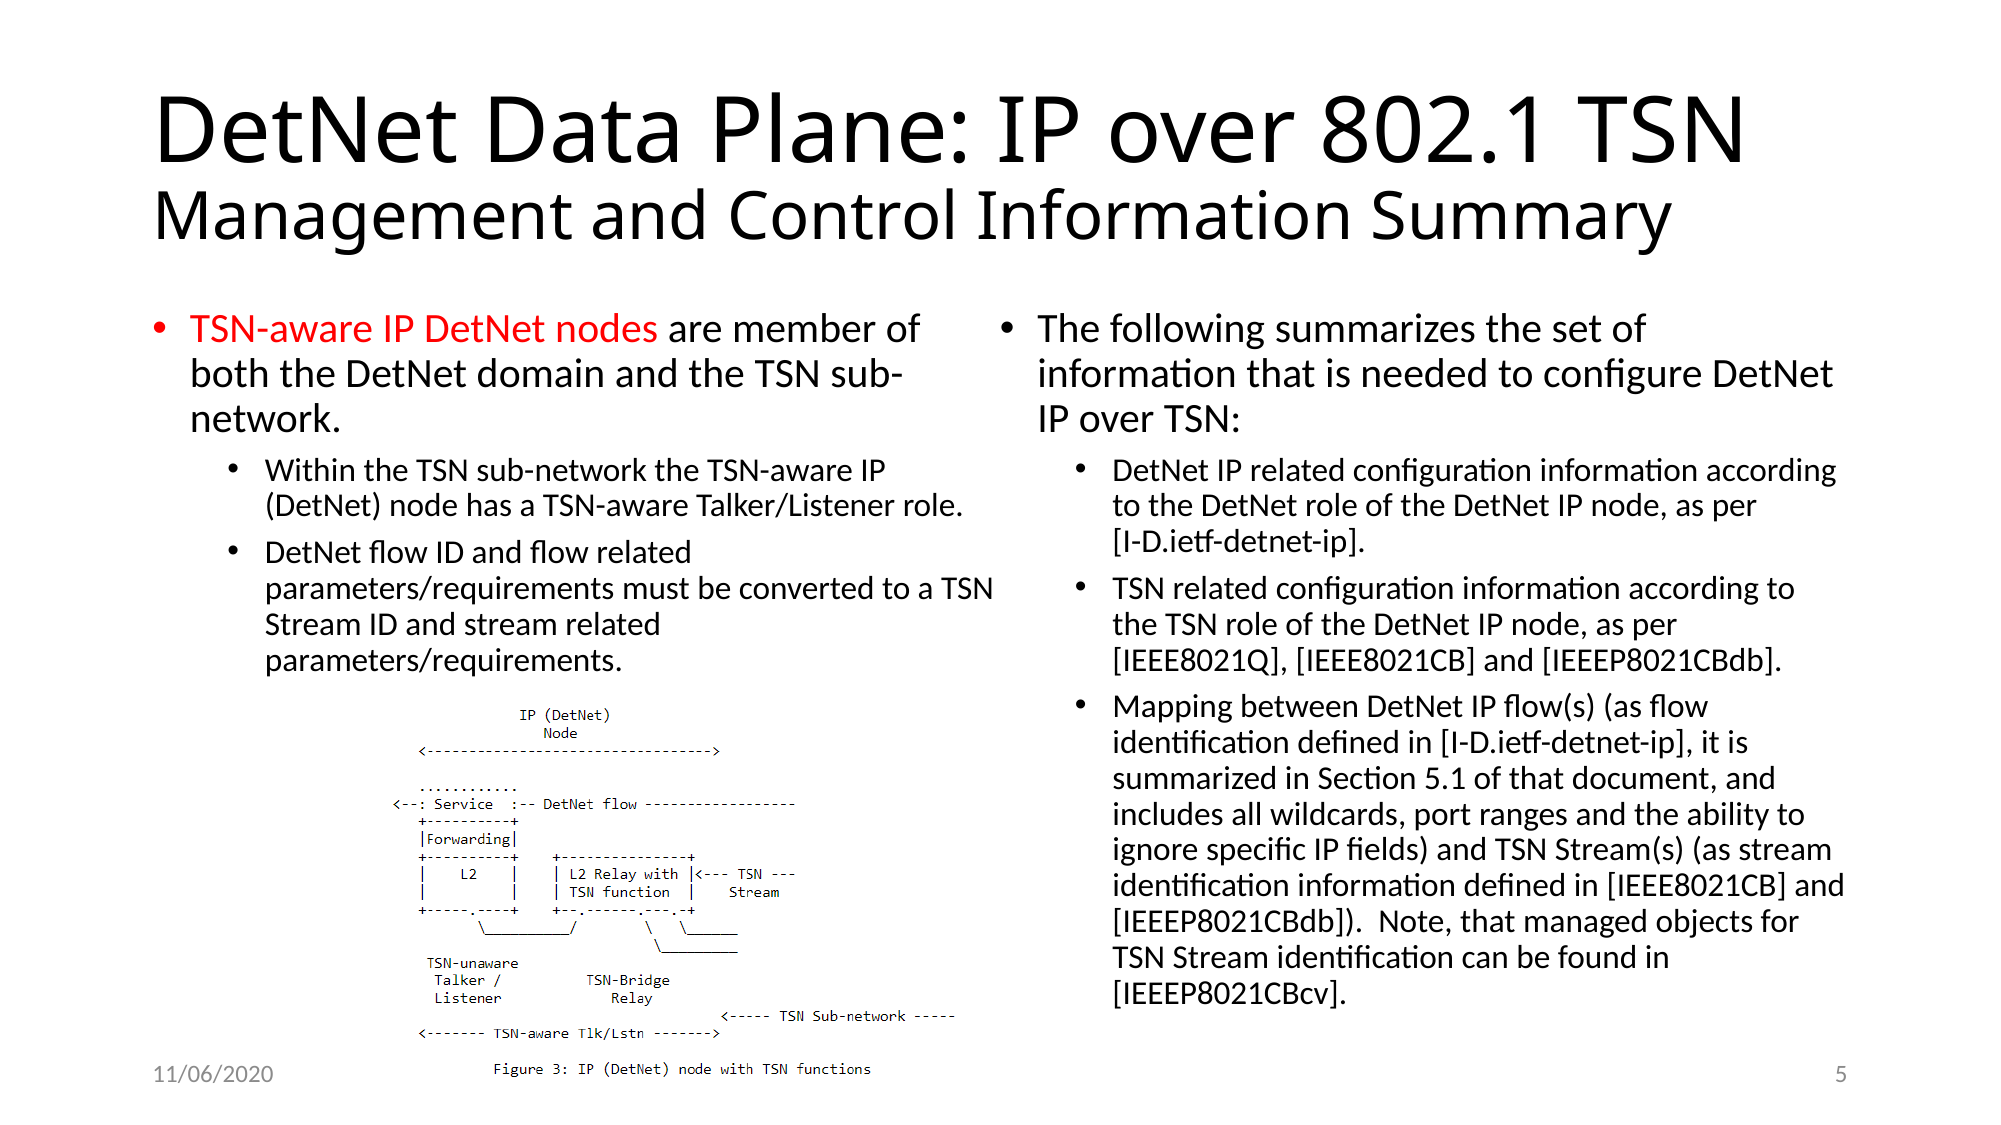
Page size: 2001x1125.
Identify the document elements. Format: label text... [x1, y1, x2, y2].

list TSN-aware IP DetNet nodes are member of both the DetNet domain and the TSN sub-network. Within the TSN sub-network the TSN-aware IP (DetNet) node has a TSN-aware Talker/Listener role. DetNet flow ID and flow related parameters/requirements must be converted to a TSN Stream ID and stream related parameters/requirements. The following summarizes the set of information that is needed to configure DetNet IP over TSN: DetNet IP related configuration information according to the DetNet role of the DetNet IP node, as per [I-D.ietf-detnet-ip]. TSN related configuration information according to the TSN role of the DetNet IP node, as per [IEEE8021Q], [IEEE8021CB] and [IEEEP8021CBdb]. Mapping between DetNet IP flow(s) (as flow identification defined in [I-D.ietf-detnet-ip], it is summarized in Section 5.1 of that document, and includes all wildcards, port ranges and the ability to ignore specific IP fields) and TSN Stream(s) (as stream identification information defined in [IEEE8021CB] and [IEEEP8021CBdb]). Note, that managed objects for TSN Stream identification can be found in [IEEEP8021CBcv]. [137, 299, 1863, 1066]
title DetNet Data Plane: IP over 802.1 TSN Management and Control Information Summary [137, 59, 1863, 278]
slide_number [137, 1042, 588, 1103]
slide_number 5 [1412, 1042, 1863, 1103]
picture [379, 701, 958, 1084]
